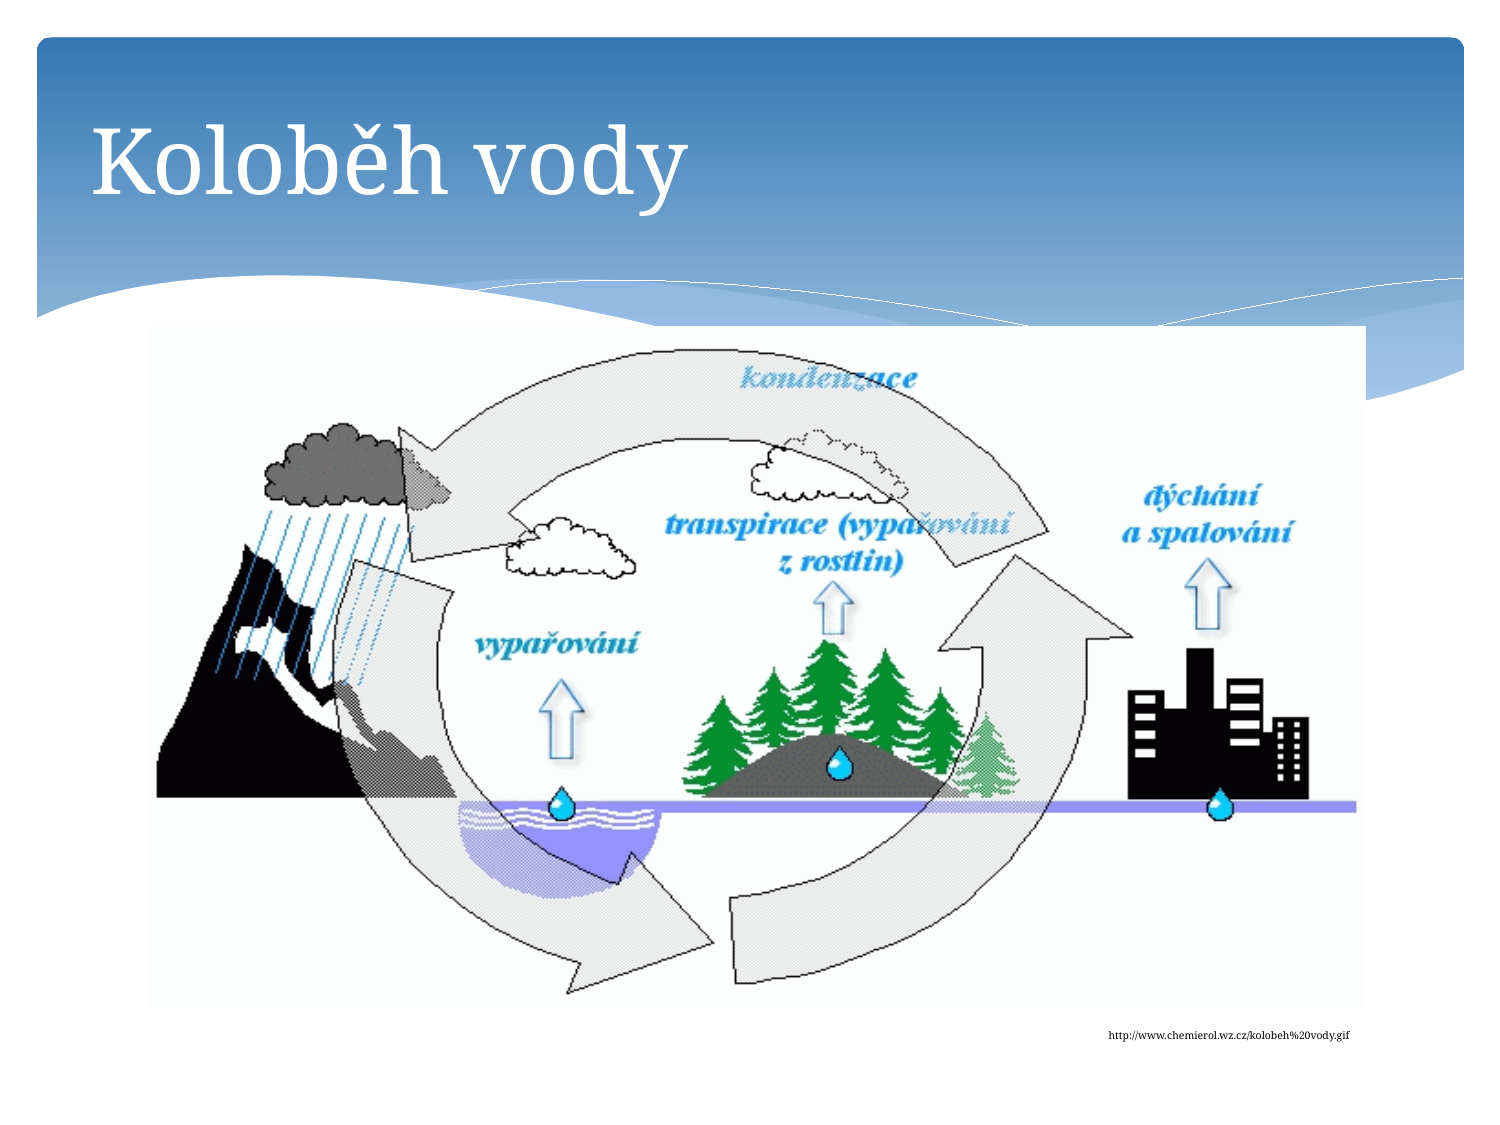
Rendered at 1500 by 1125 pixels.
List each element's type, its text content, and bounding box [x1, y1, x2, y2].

title Koloběh vody [74, 55, 1426, 262]
text_box http://www.chemierol.wz.cz/kolobeh%20vody.gif [149, 1019, 1366, 1051]
picture [148, 325, 1366, 1008]
